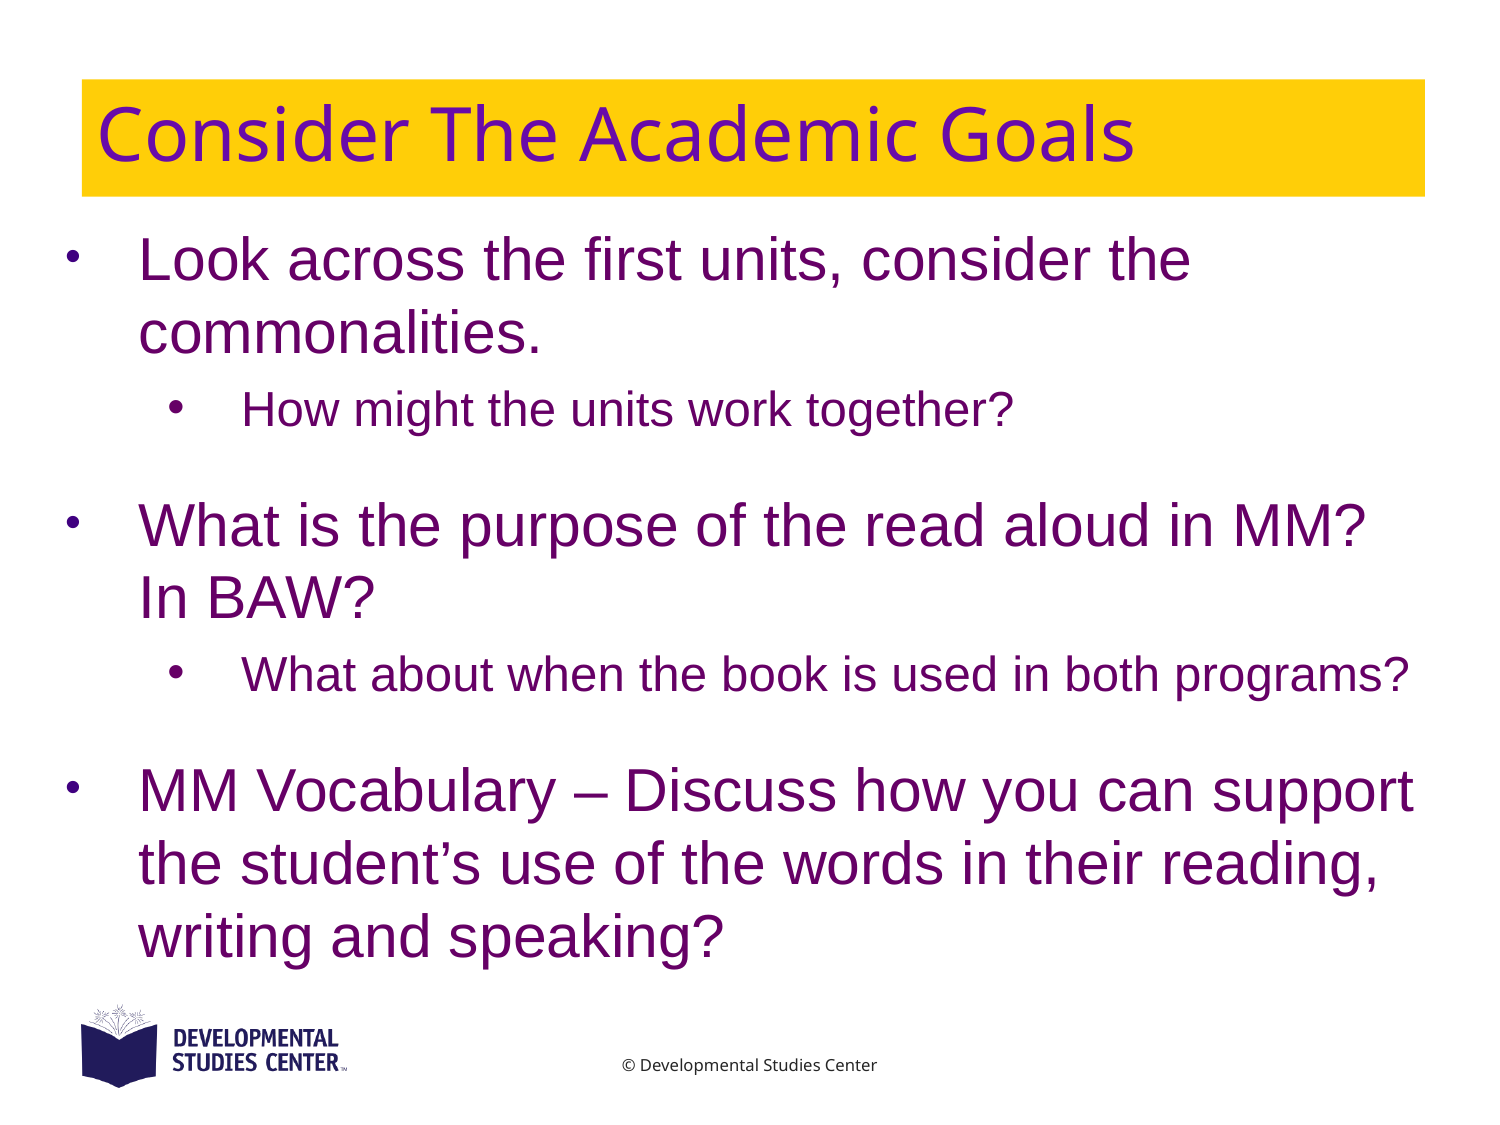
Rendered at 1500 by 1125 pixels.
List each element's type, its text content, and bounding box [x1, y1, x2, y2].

list Look across the first units, consider the commonalities. How might the units work together? What is the purpose of the read aloud in MM? In BAW? What about when the book is used in both programs? MM Vocabulary – Discuss how you can support the student’s use of the words in their reading, writing and speaking? [50, 212, 1450, 1025]
picture [81, 1025, 347, 1088]
title Consider The Academic Goals [81, 79, 1425, 197]
